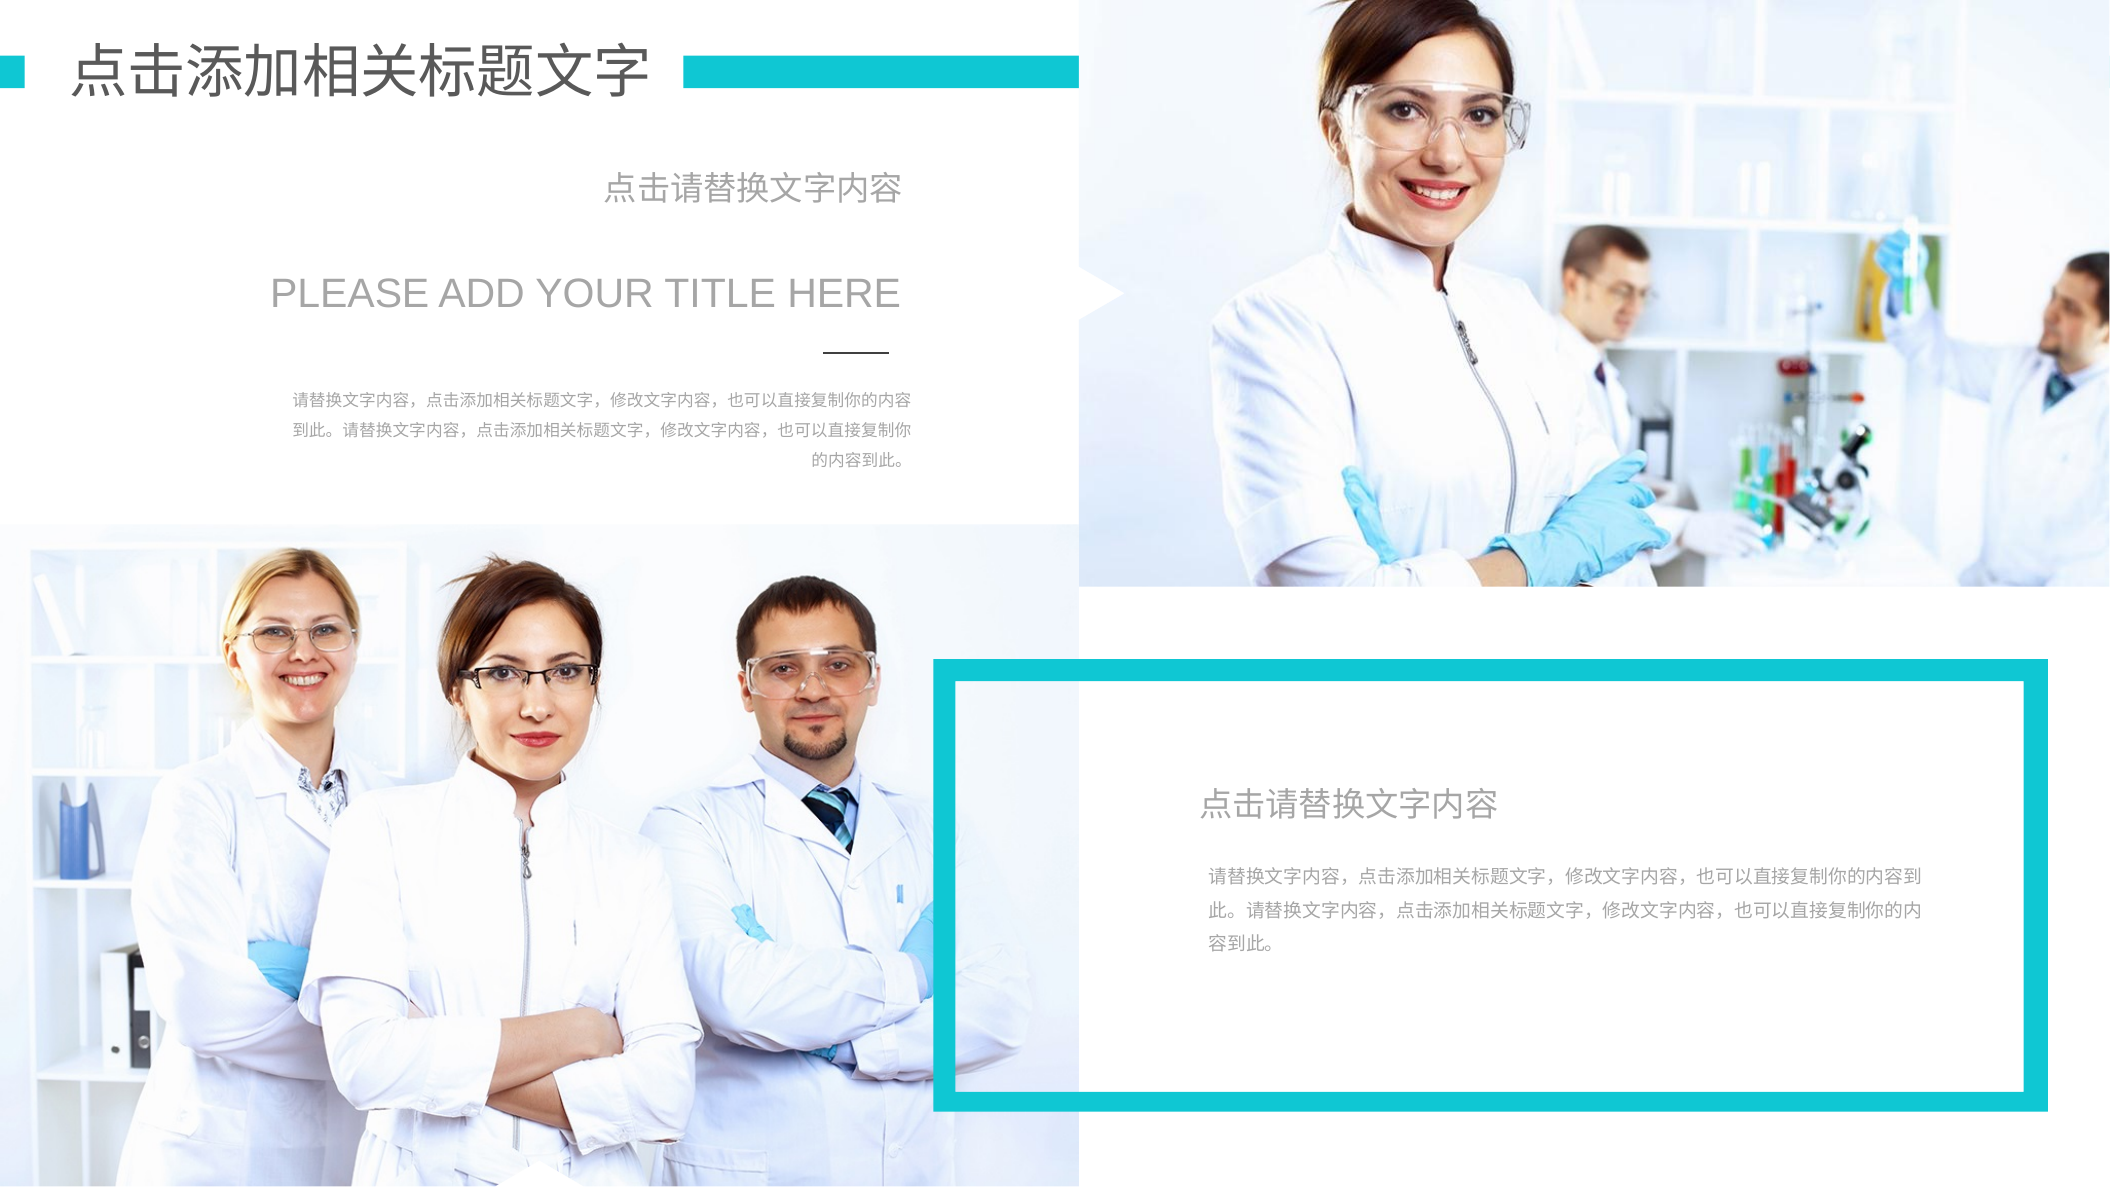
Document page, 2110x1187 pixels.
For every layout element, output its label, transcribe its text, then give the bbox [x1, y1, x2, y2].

text_box [0, 523, 1080, 1187]
text_box [1077, 0, 2110, 588]
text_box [250, 139, 927, 476]
text_box 点击添加相关标题文字 [54, 26, 667, 112]
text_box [933, 659, 2048, 1112]
